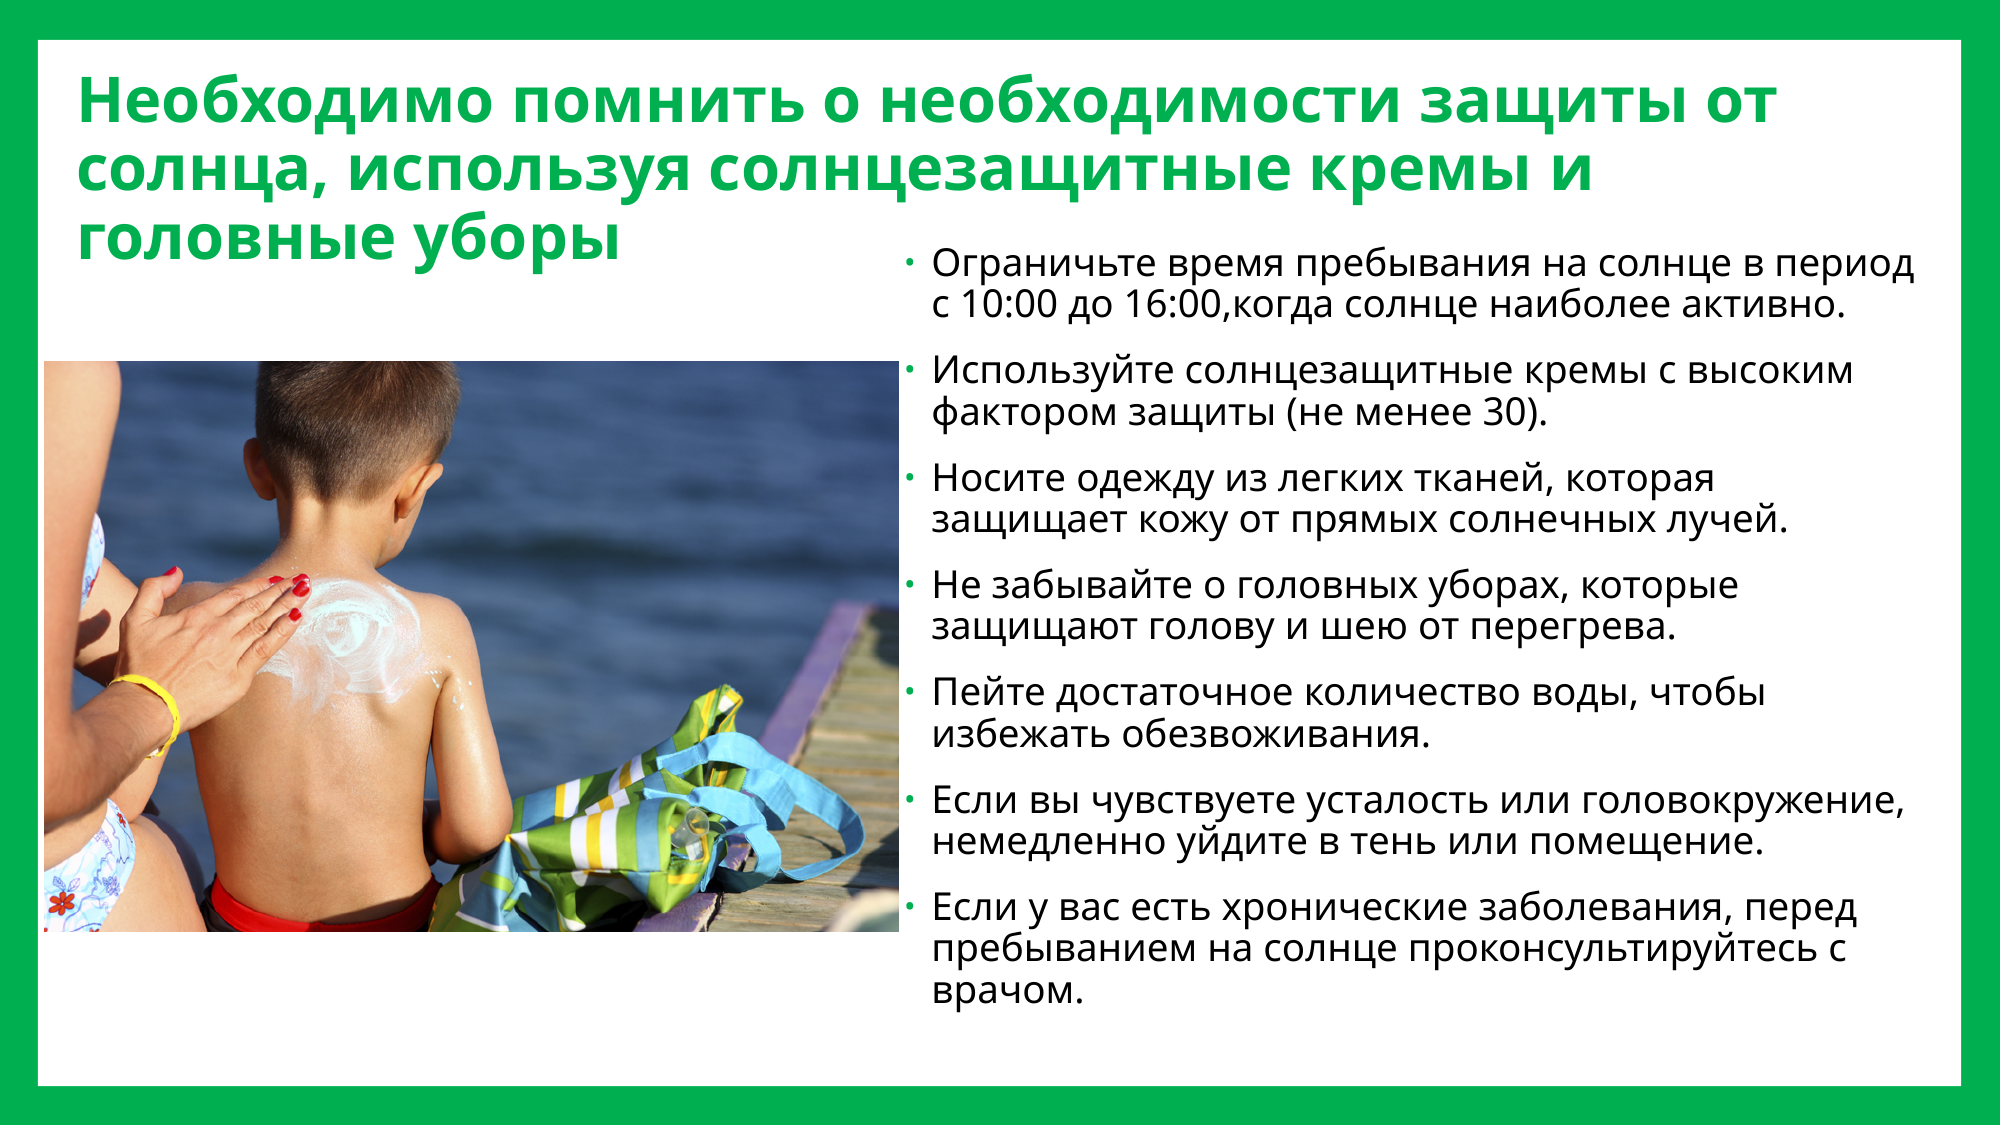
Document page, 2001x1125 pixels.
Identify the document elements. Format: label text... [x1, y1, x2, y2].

list Ограничьте время пребывания на солнце в период с 10:00 до 16:00,когда солнце наиболее активно. Используйте солнцезащитные кремы с высоким фактором защиты (не менее 30). Носите одежду из легких тканей, которая защищает кожу от прямых солнечных лучей. Не забывайте о головных уборах, которые защищают голову и шею от перегрева. Пейте достаточное количество воды, чтобы избежать обезвоживания. Если вы чувствуете усталость или головокружение, немедленно уйдите в тень или помещение. Если у вас есть хронические заболевания, перед пребыванием на солнце проконсультируйтесь с врачом. [882, 235, 1934, 1058]
picture [44, 361, 900, 932]
title Необходимо помнить о необходимости защиты от солнца, используя солнцезащитные кремы и головные уборы [61, 59, 1934, 282]
